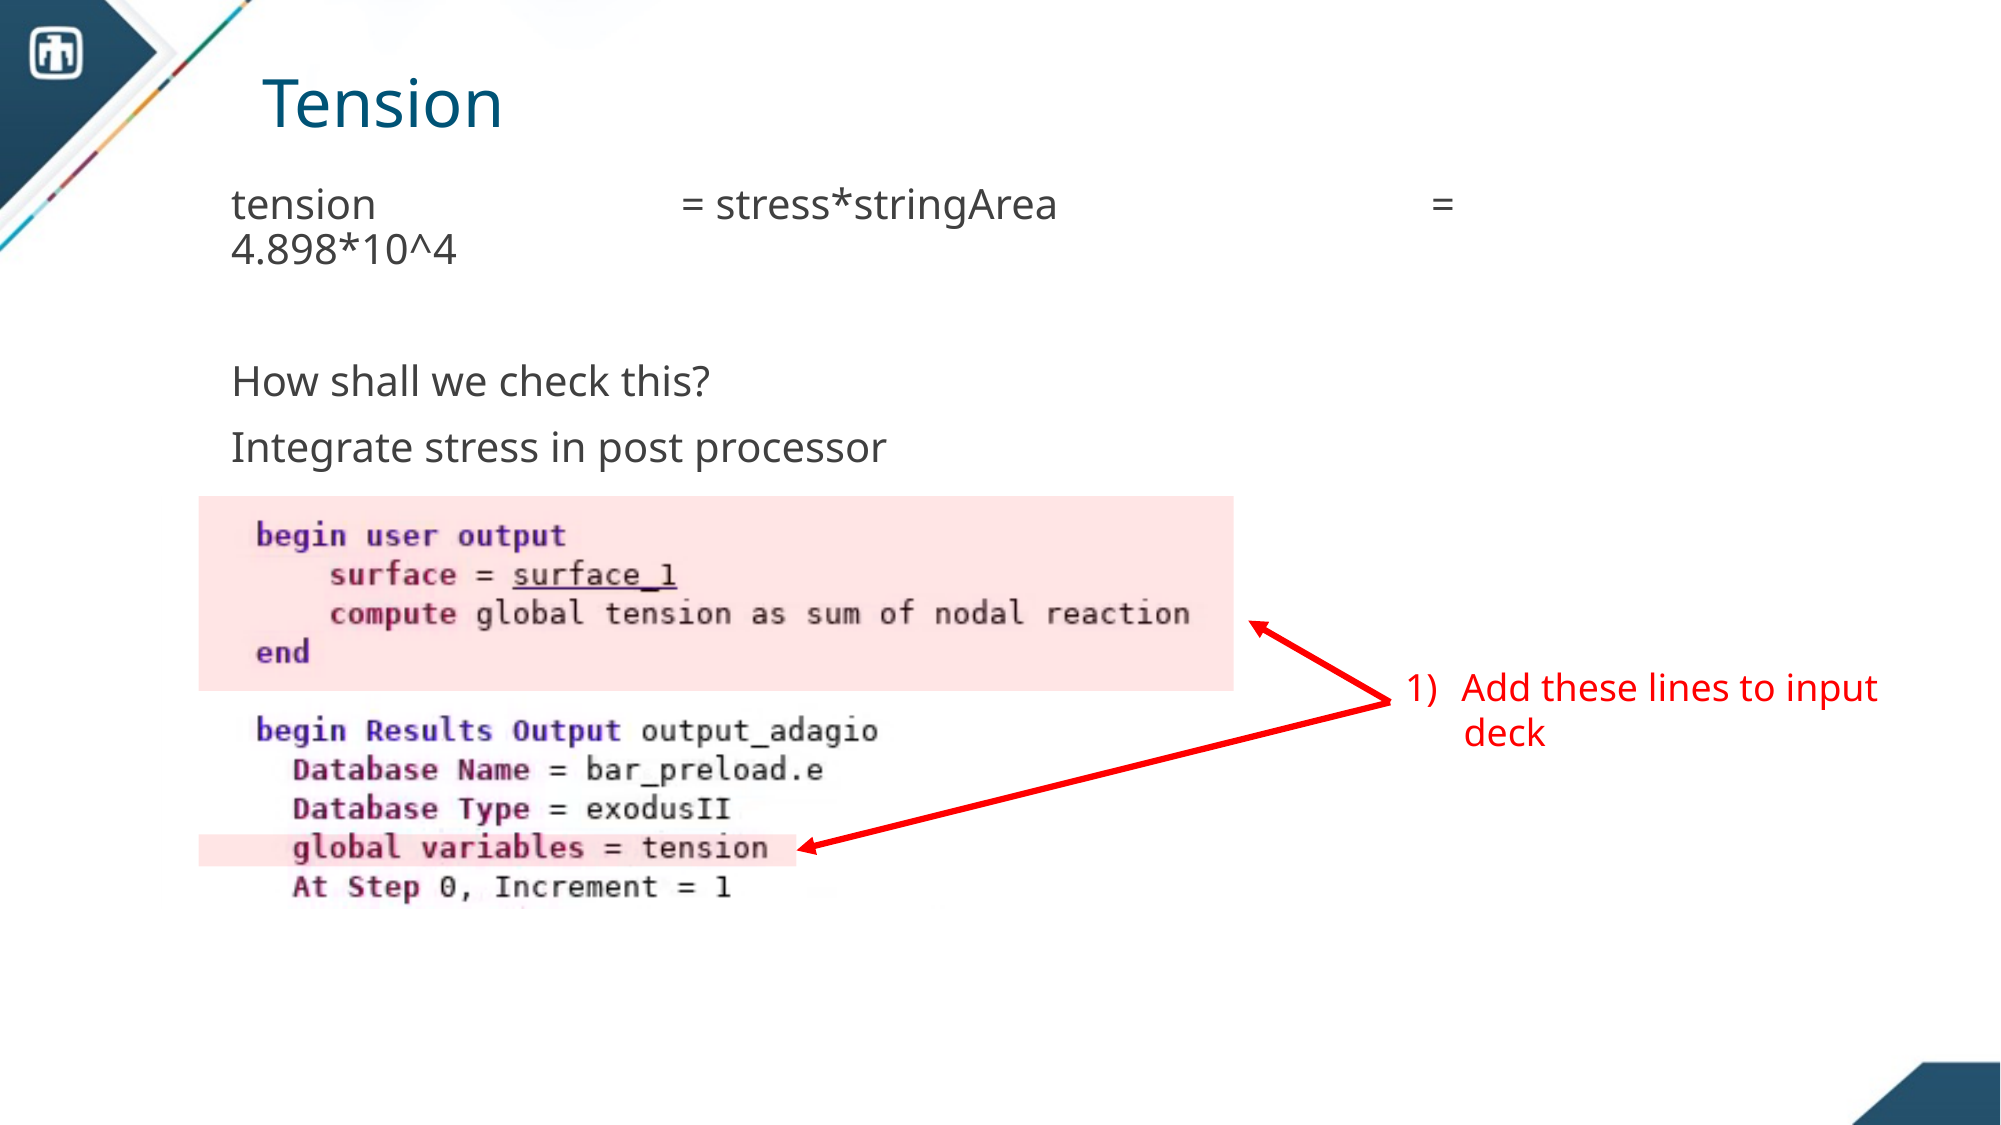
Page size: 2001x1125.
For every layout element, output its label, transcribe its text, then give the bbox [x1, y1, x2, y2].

title Tension [262, 42, 1919, 170]
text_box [796, 702, 1391, 851]
text_box Add these lines to input deck [1391, 656, 1558, 759]
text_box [1248, 620, 1391, 703]
picture [0, 0, 2001, 1125]
list tension = stress*stringArea = 4.898*10^4 How shall we check this? Integrate stress in post processor Sum reaction in post processor Sum reaction in code [231, 176, 1581, 1065]
